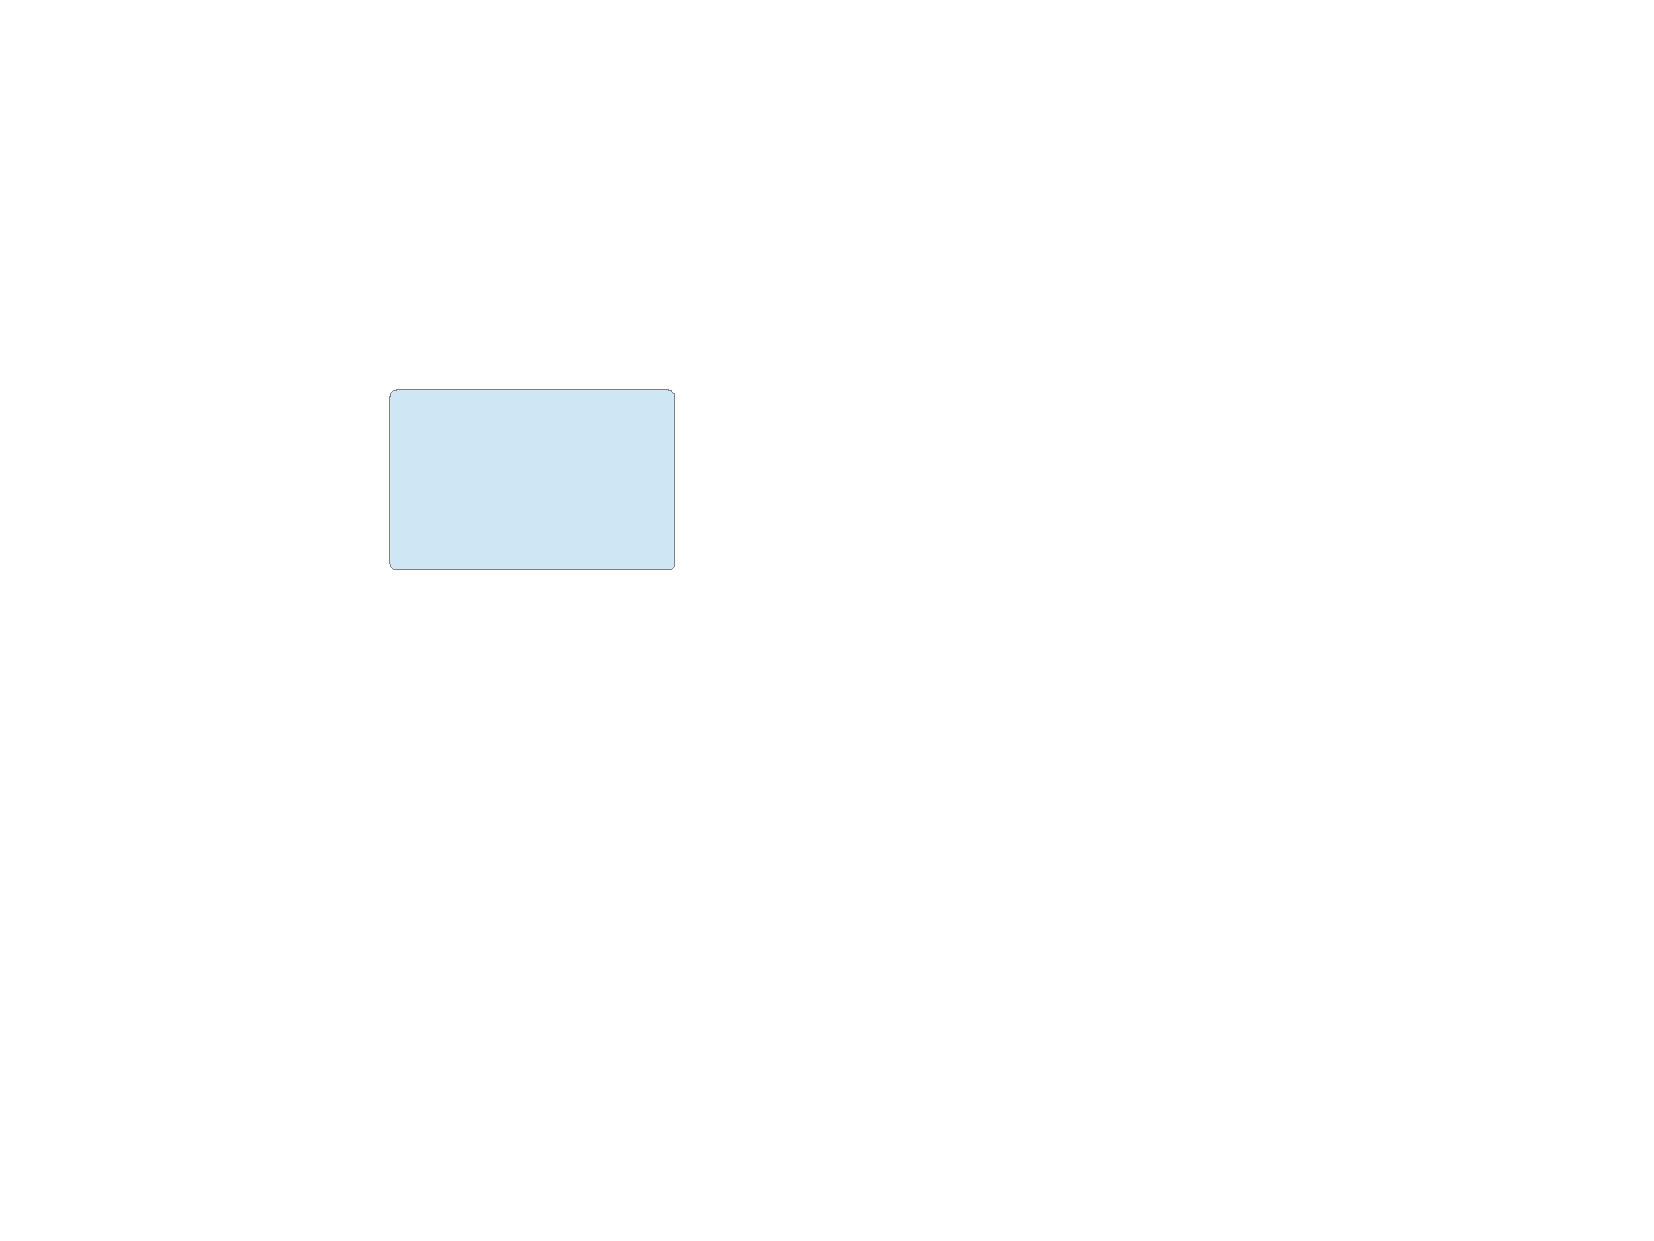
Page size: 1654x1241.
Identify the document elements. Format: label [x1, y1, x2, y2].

text_box [389, 389, 675, 570]
